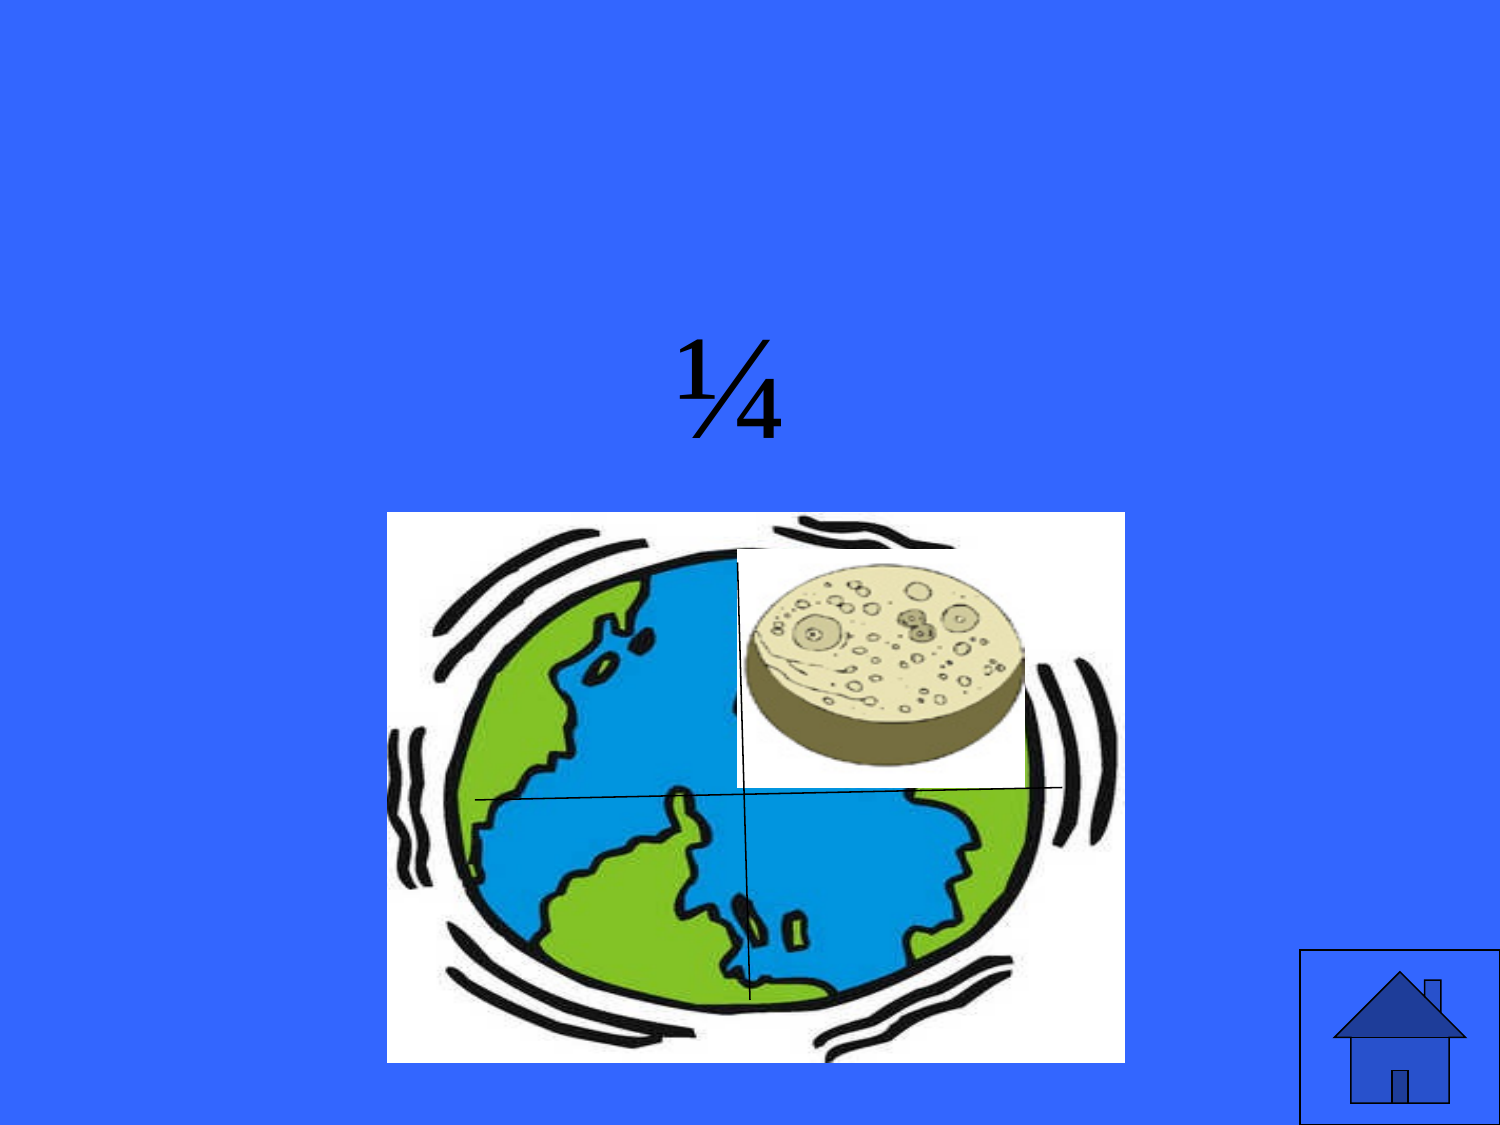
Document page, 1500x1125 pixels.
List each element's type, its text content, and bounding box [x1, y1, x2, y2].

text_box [524, 774, 963, 785]
title ¼ [112, 374, 1388, 563]
text_box [1299, 950, 1500, 1125]
picture [387, 512, 1126, 1063]
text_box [474, 787, 1063, 801]
